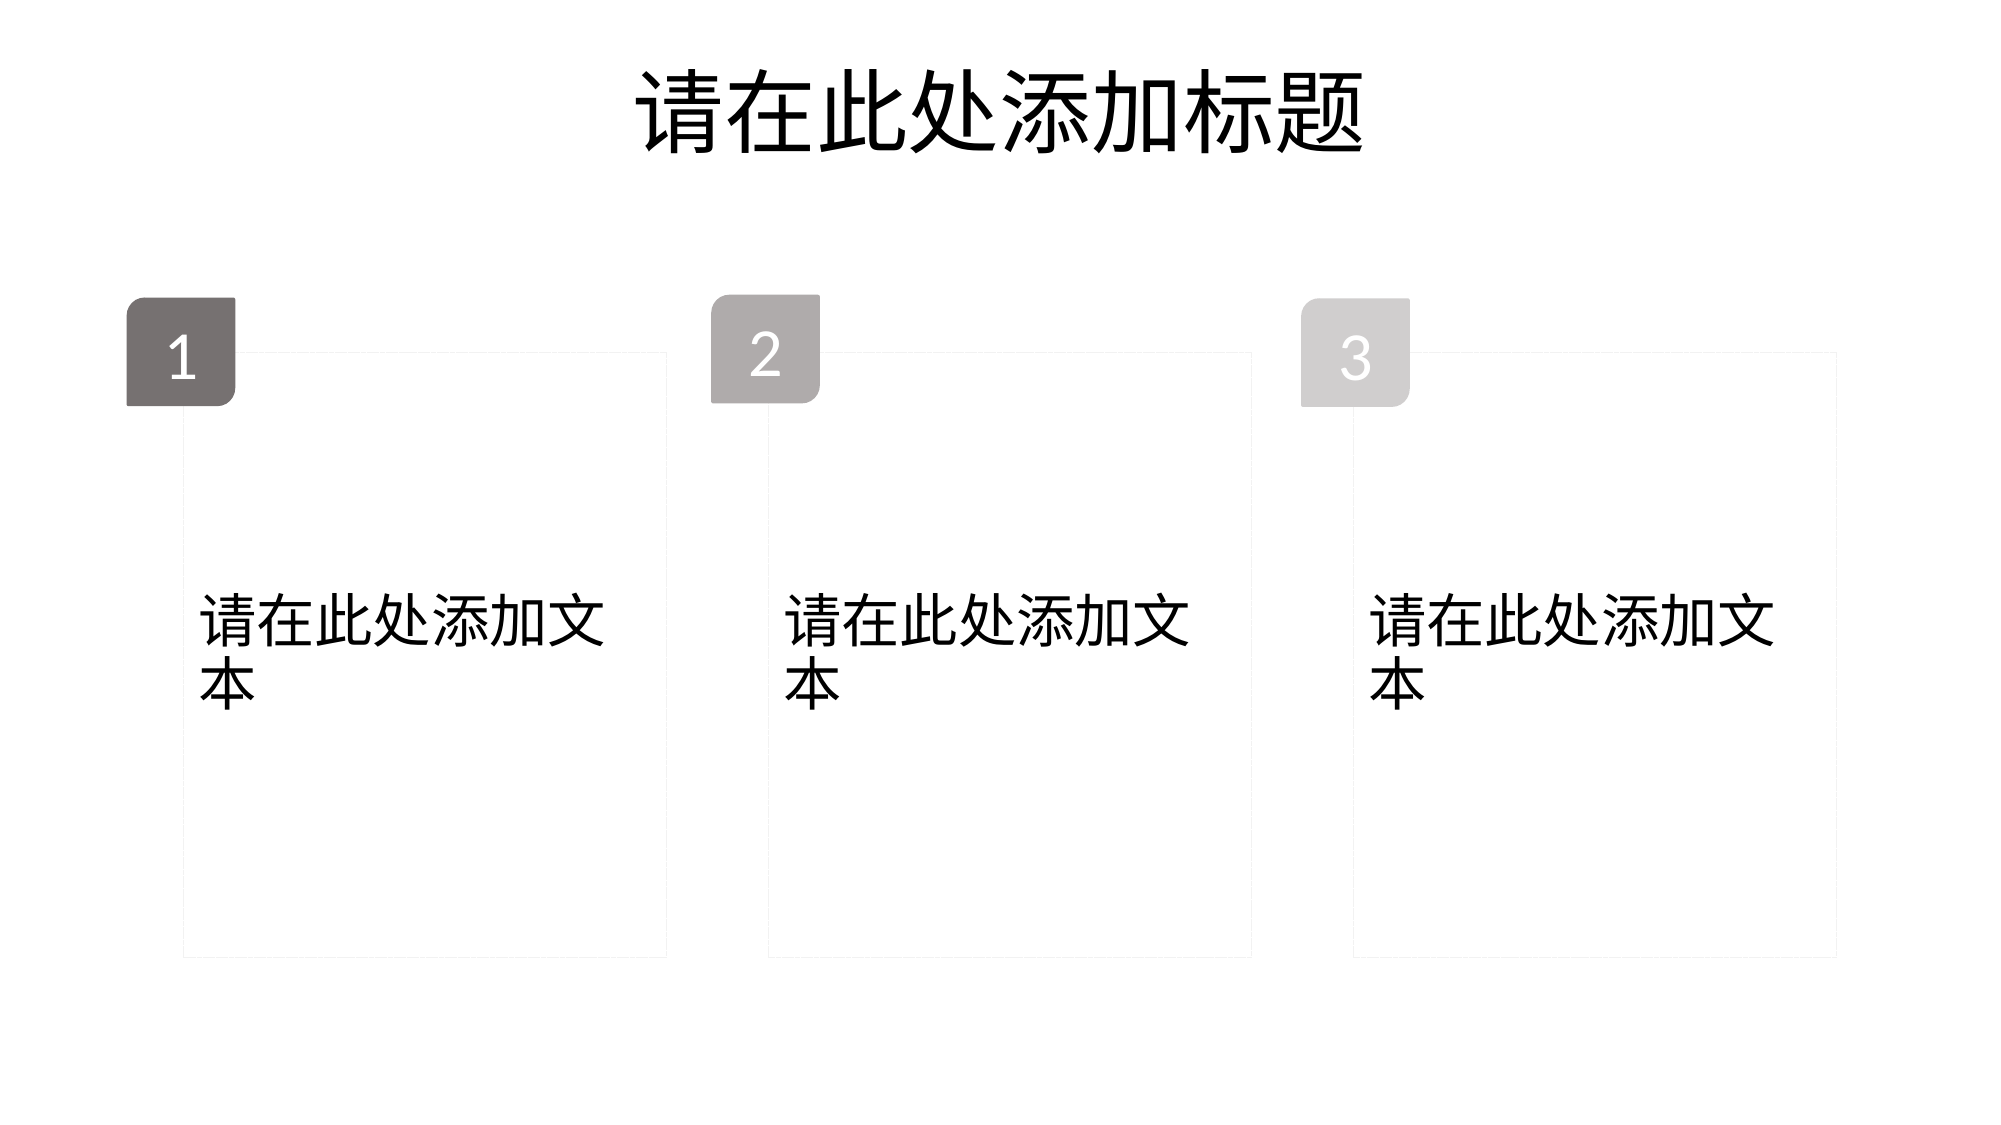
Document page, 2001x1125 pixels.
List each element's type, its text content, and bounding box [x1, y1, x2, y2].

text_box 2 [710, 293, 821, 405]
text_box 请在此处添加文本 [1353, 352, 1837, 958]
text_box 请在此处添加文本 [183, 352, 667, 958]
text_box 1 [125, 296, 237, 408]
text_box 请在此处添加文本 [768, 352, 1252, 958]
text_box 3 [1300, 296, 1411, 408]
text_box 请在此处添加标题 [137, 59, 1863, 278]
